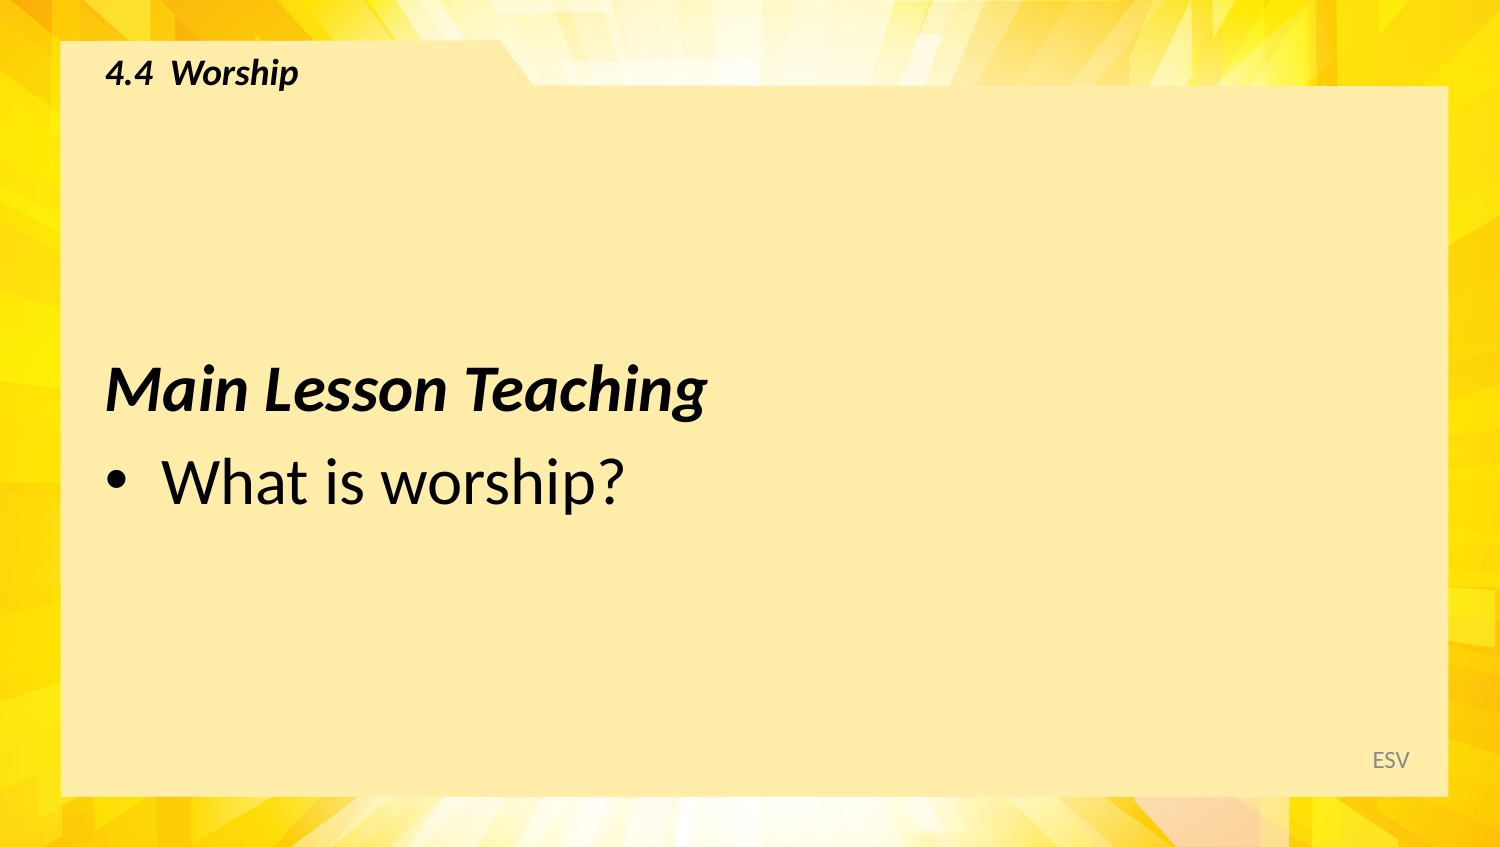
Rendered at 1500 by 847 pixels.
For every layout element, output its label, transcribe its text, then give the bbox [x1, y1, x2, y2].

title 4.4 Worship [89, 33, 1420, 108]
list Main Lesson Teaching What is worship? [89, 141, 1403, 722]
picture [0, 0, 1500, 847]
footer ESV [950, 736, 1425, 782]
